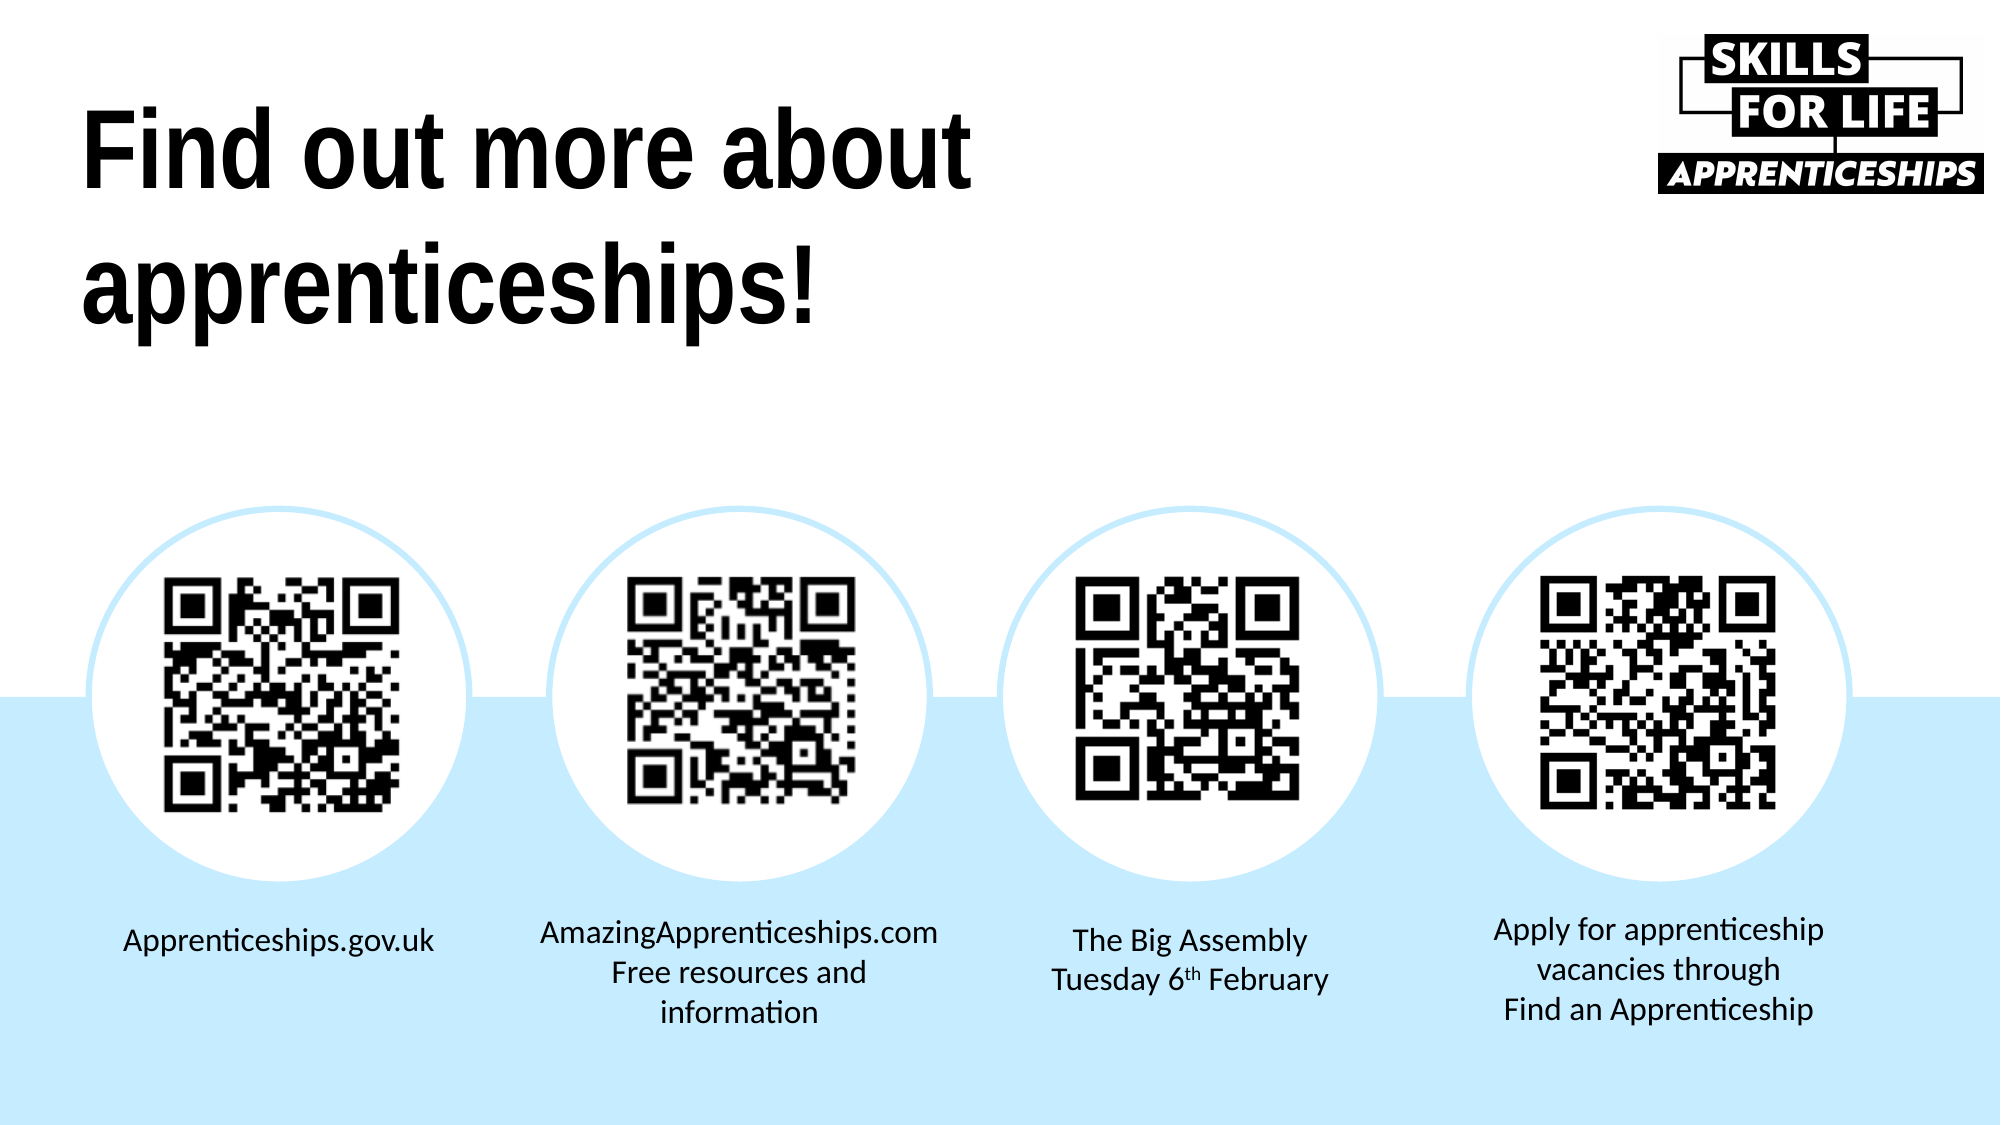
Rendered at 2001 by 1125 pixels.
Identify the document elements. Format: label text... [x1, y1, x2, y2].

picture [150, 566, 408, 827]
text_box Apprenticeships.gov.uk [54, 910, 504, 965]
text_box AmazingApprenticeships.com Free resources and information [514, 903, 964, 1038]
text_box [998, 507, 1382, 886]
text_box [1467, 507, 1851, 886]
text_box The Big Assembly Tuesday 6th February [965, 910, 1415, 1005]
text_box [87, 507, 471, 886]
picture [1658, 34, 1984, 194]
picture [1533, 566, 1783, 822]
text_box Apply for apprenticeship vacancies through Find an Apprenticeship [1434, 899, 1884, 1035]
text_box [548, 507, 931, 886]
text_box [0, 696, 2000, 1125]
picture [612, 566, 867, 816]
text_box Find out more about apprenticeships! [66, 69, 1581, 389]
picture [1065, 566, 1312, 810]
